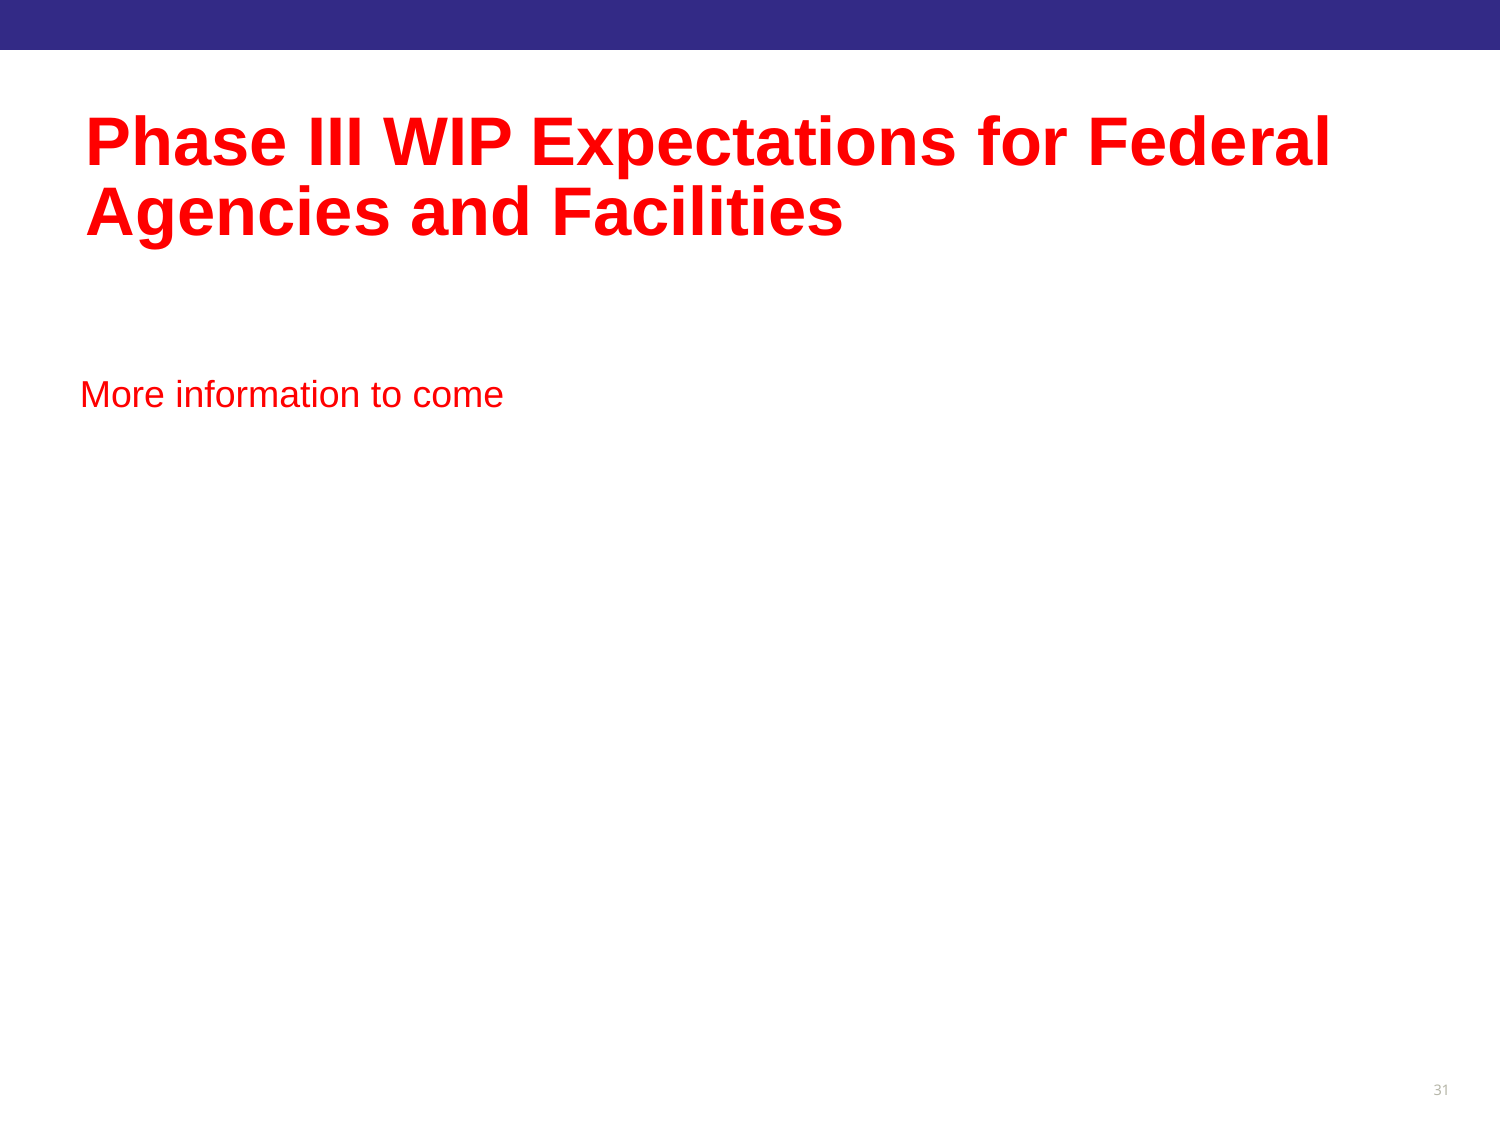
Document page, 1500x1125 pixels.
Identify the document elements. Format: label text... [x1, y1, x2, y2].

text_box More information to come [65, 362, 520, 423]
list Phase III WIP Expectations for Federal Agencies and Facilities [85, 87, 1500, 251]
slide_number 31 [1387, 1072, 1450, 1110]
